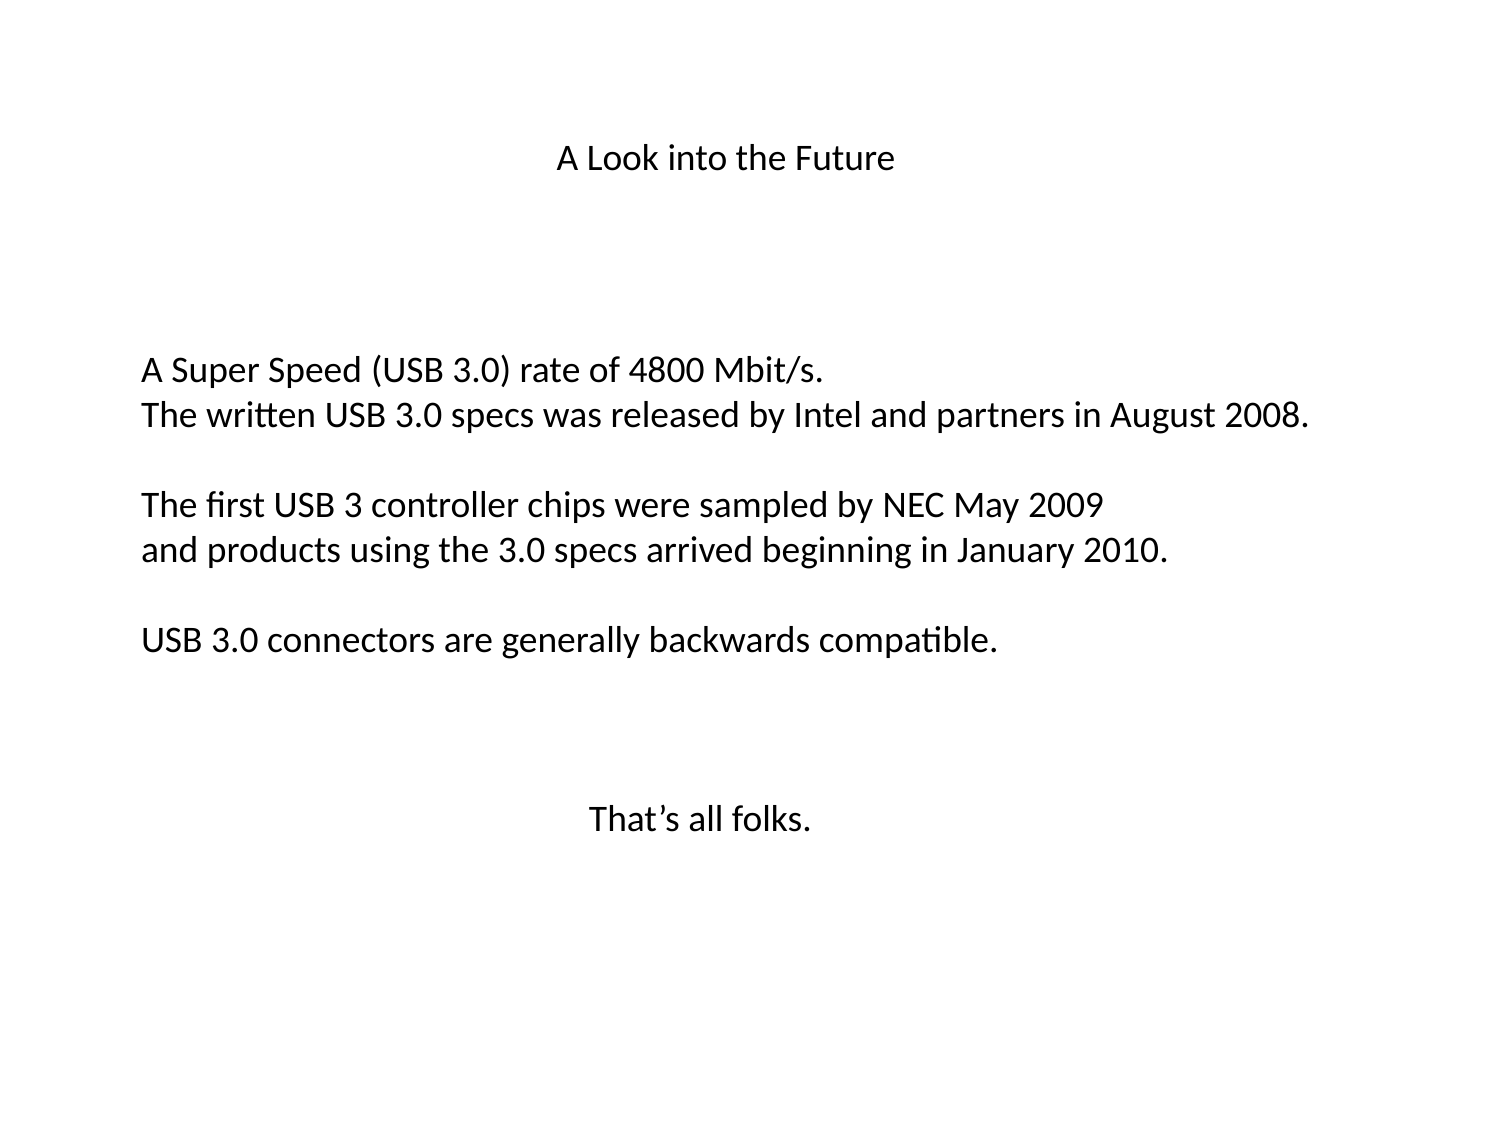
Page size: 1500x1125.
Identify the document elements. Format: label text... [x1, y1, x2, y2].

text_box That’s all folks. [574, 786, 827, 847]
text_box A Look into the Future [541, 125, 911, 186]
text_box A Super Speed (USB 3.0) rate of 4800 Mbit/s. The written USB 3.0 specs was released by Intel and partners in August 2008. The first USB 3 controller chips were sampled by NEC May 2009 and products using the 3.0 specs arrived beginning in January 2010. USB 3.0 connectors are generally backwards compatible. [126, 338, 1327, 668]
